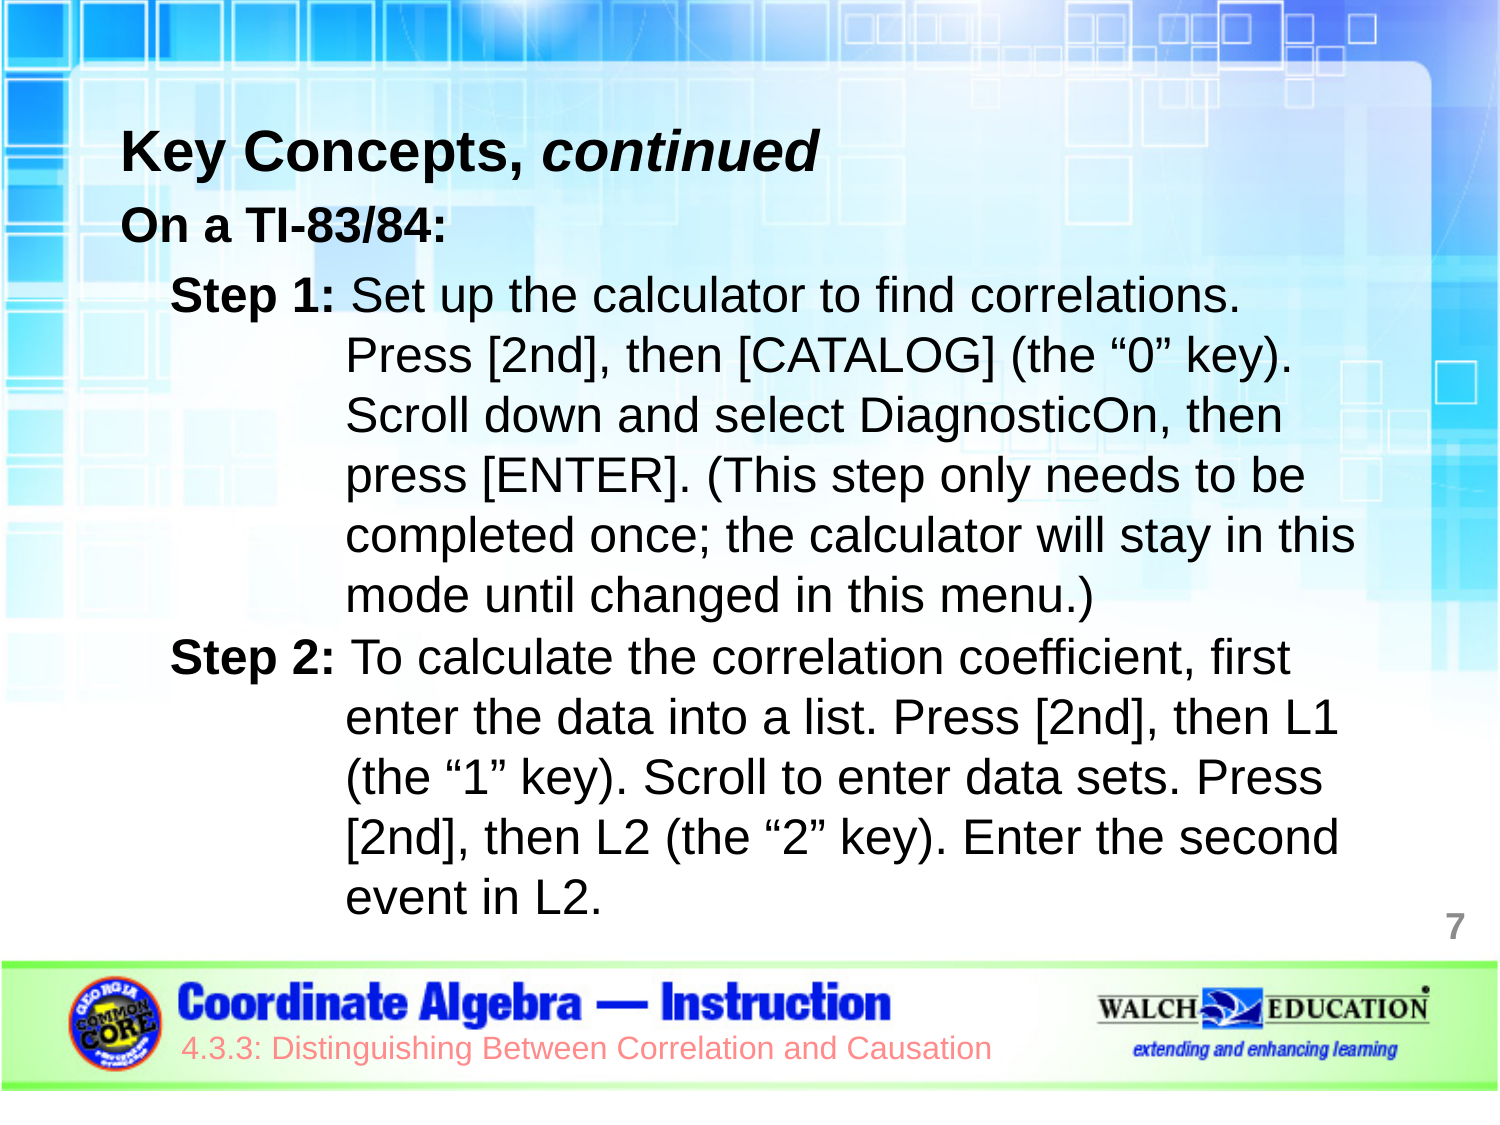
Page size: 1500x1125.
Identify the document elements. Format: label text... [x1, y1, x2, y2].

slide_number 7 [1361, 901, 1481, 949]
footer 4.3.3: Distinguishing Between Correlation and Causation [166, 1024, 1080, 1069]
subtitle Key Concepts, continued On a TI-83/84: Step 1: Set up the calculator to find correlations. Press [2nd], then [CATALOG] (the “0” key). Scroll down and select DiagnosticOn, then press [ENTER]. (This step only needs to be completed once; the calculator will stay in this mode until changed in this menu.) Step 2: To calculate the correlation coefficient, first enter the data into a list. Press [2nd], then L1 (the “1” key). Scroll to enter data sets. Press [2nd], then L2 (the “2” key). Enter the second event in L2. [105, 105, 1394, 925]
picture [1, 0, 1500, 1091]
